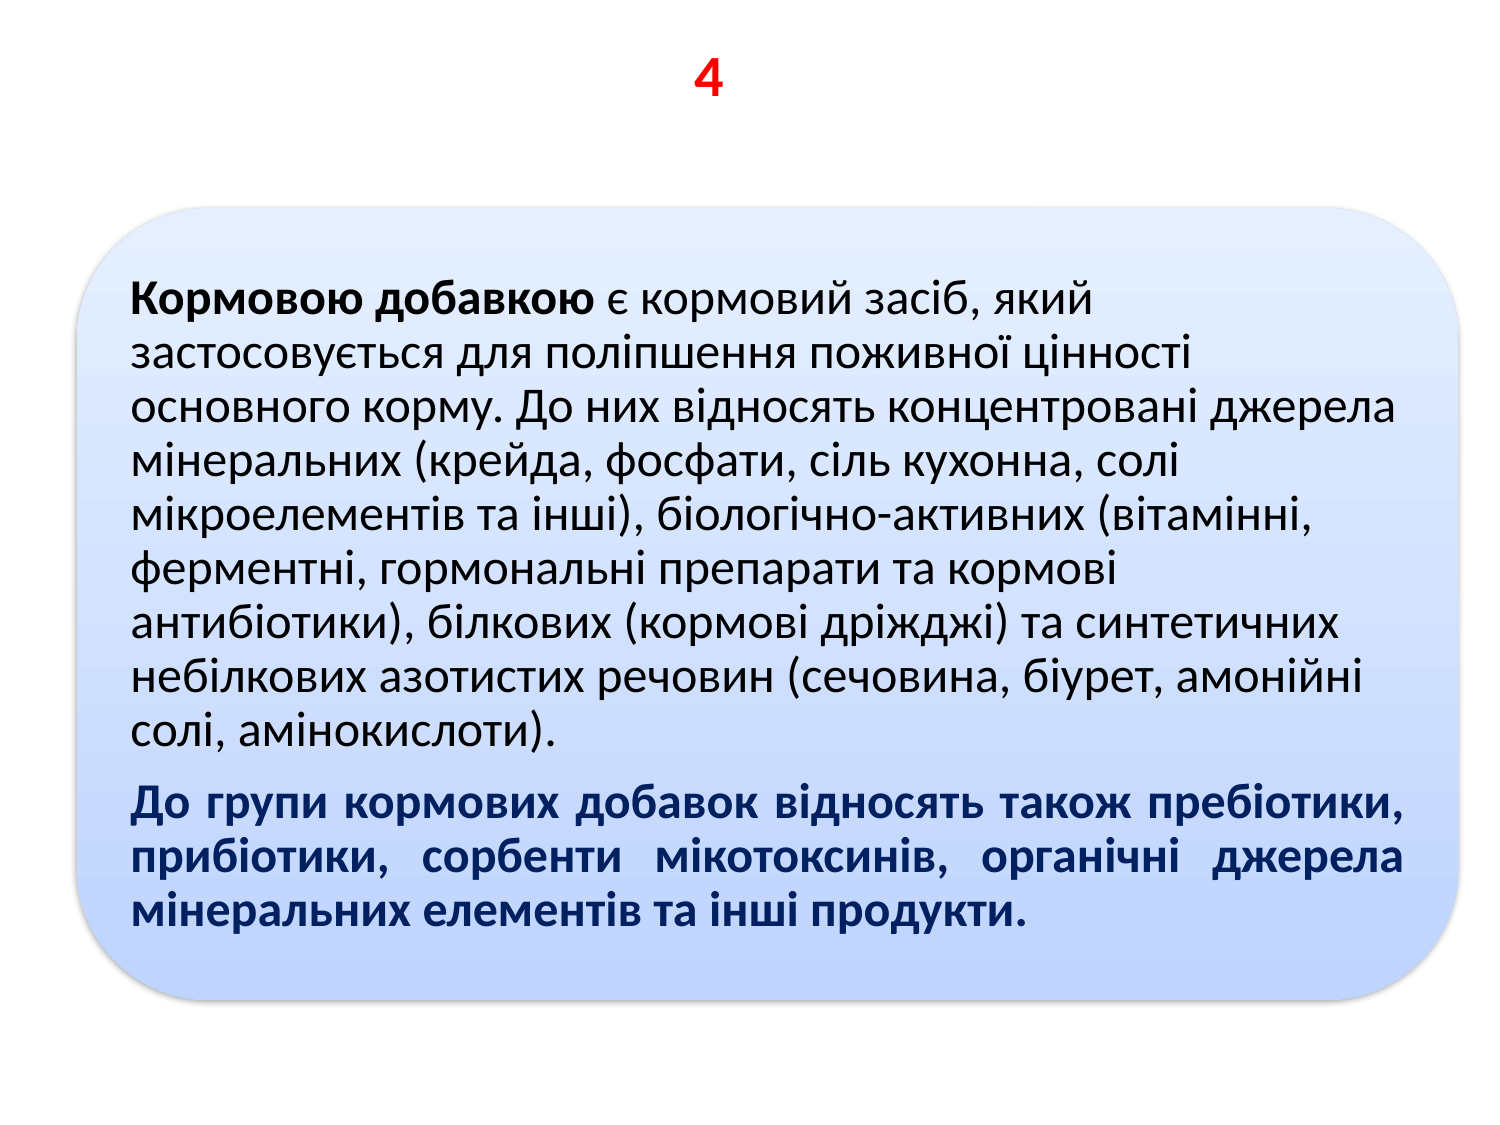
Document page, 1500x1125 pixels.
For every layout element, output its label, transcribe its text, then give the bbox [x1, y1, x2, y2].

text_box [76, 172, 1459, 1037]
text_box 4 [679, 30, 739, 116]
